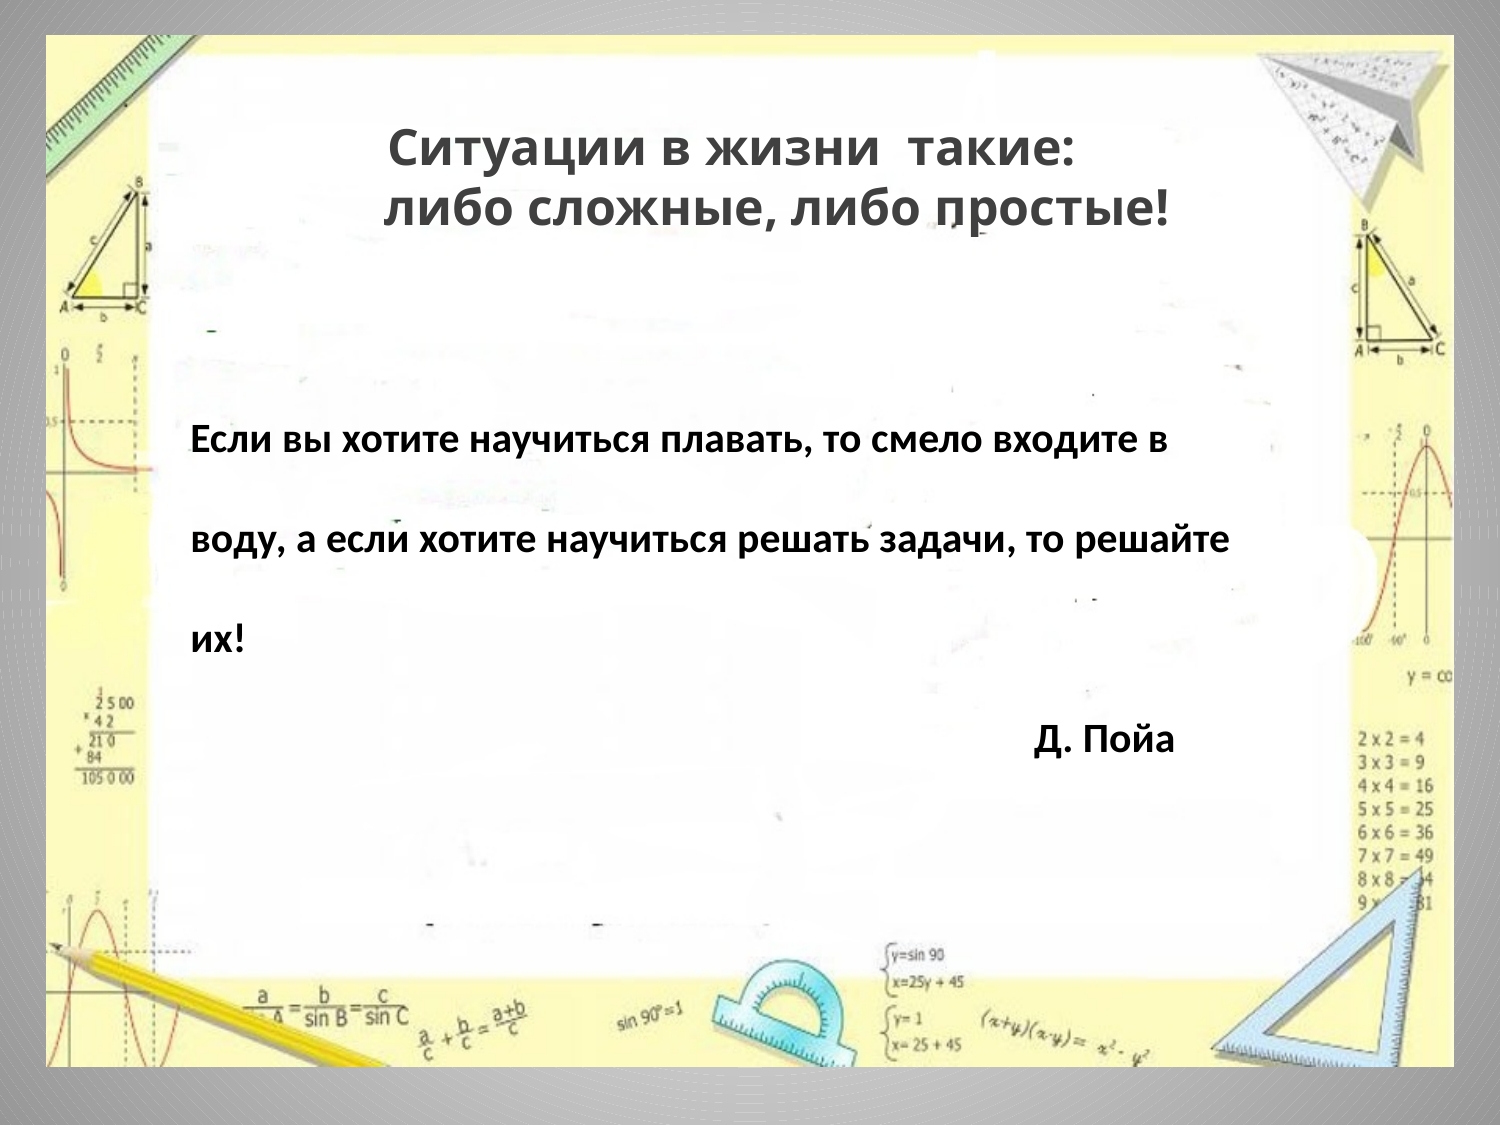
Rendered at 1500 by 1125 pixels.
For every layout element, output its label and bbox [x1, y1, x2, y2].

picture [46, 34, 1454, 1067]
